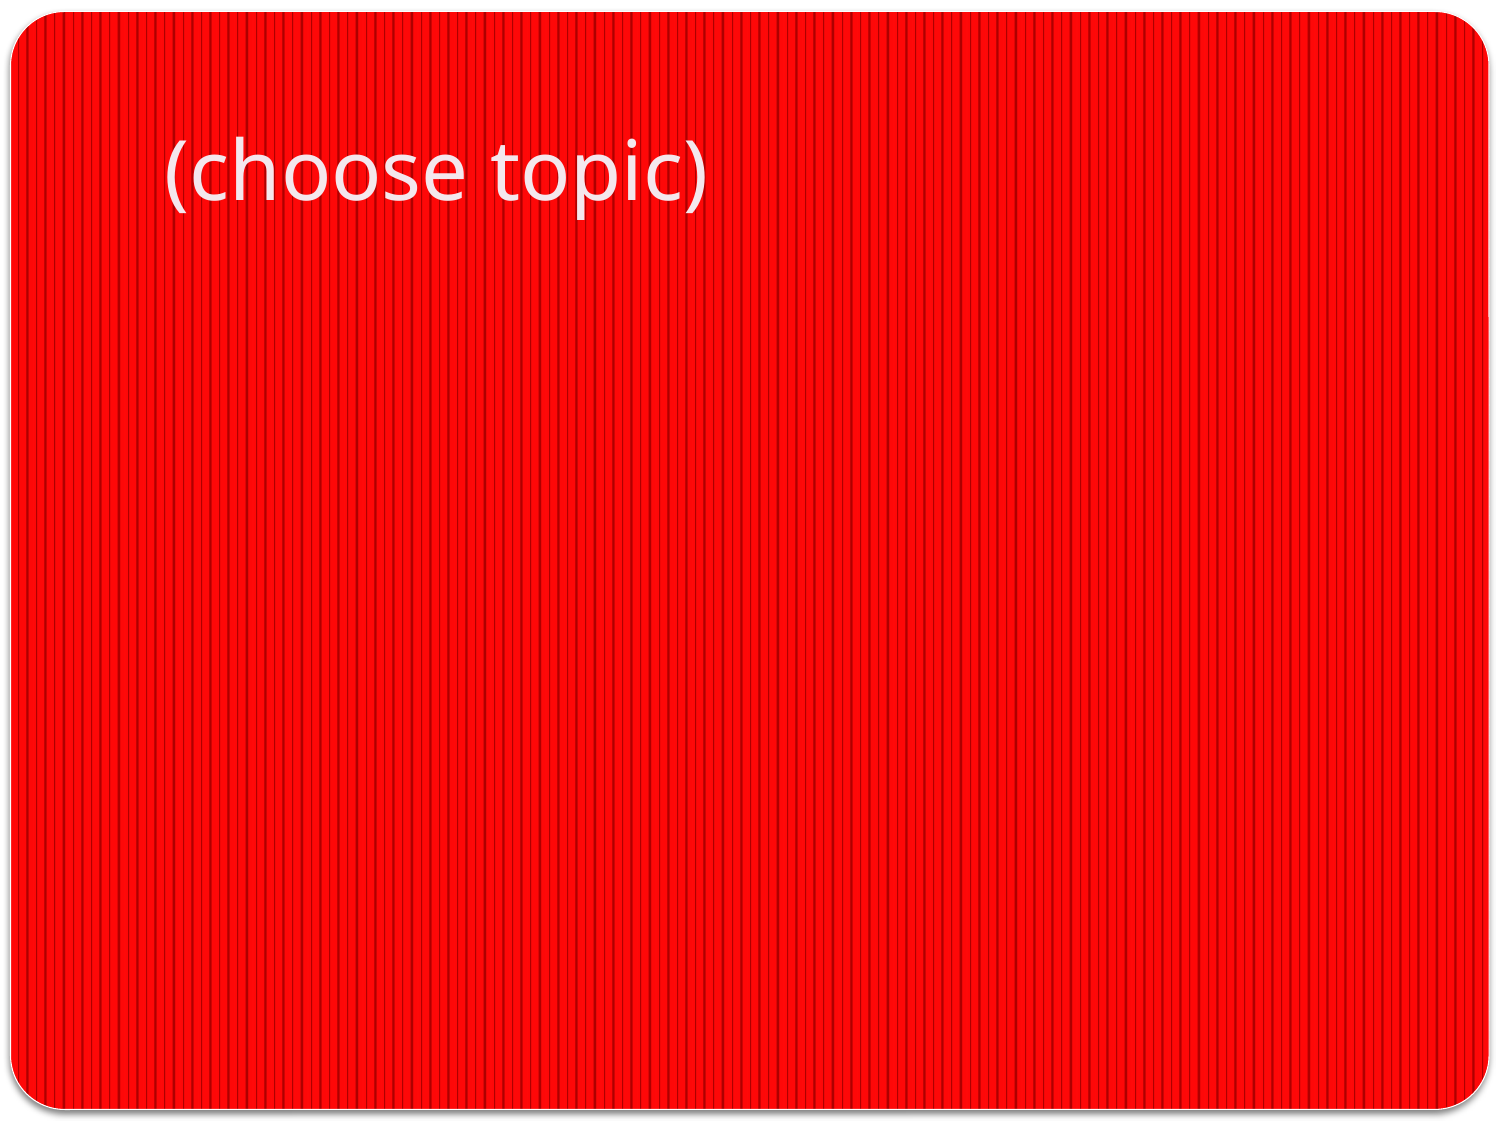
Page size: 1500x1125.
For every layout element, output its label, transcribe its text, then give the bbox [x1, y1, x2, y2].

title (choose topic) [150, 45, 1425, 233]
